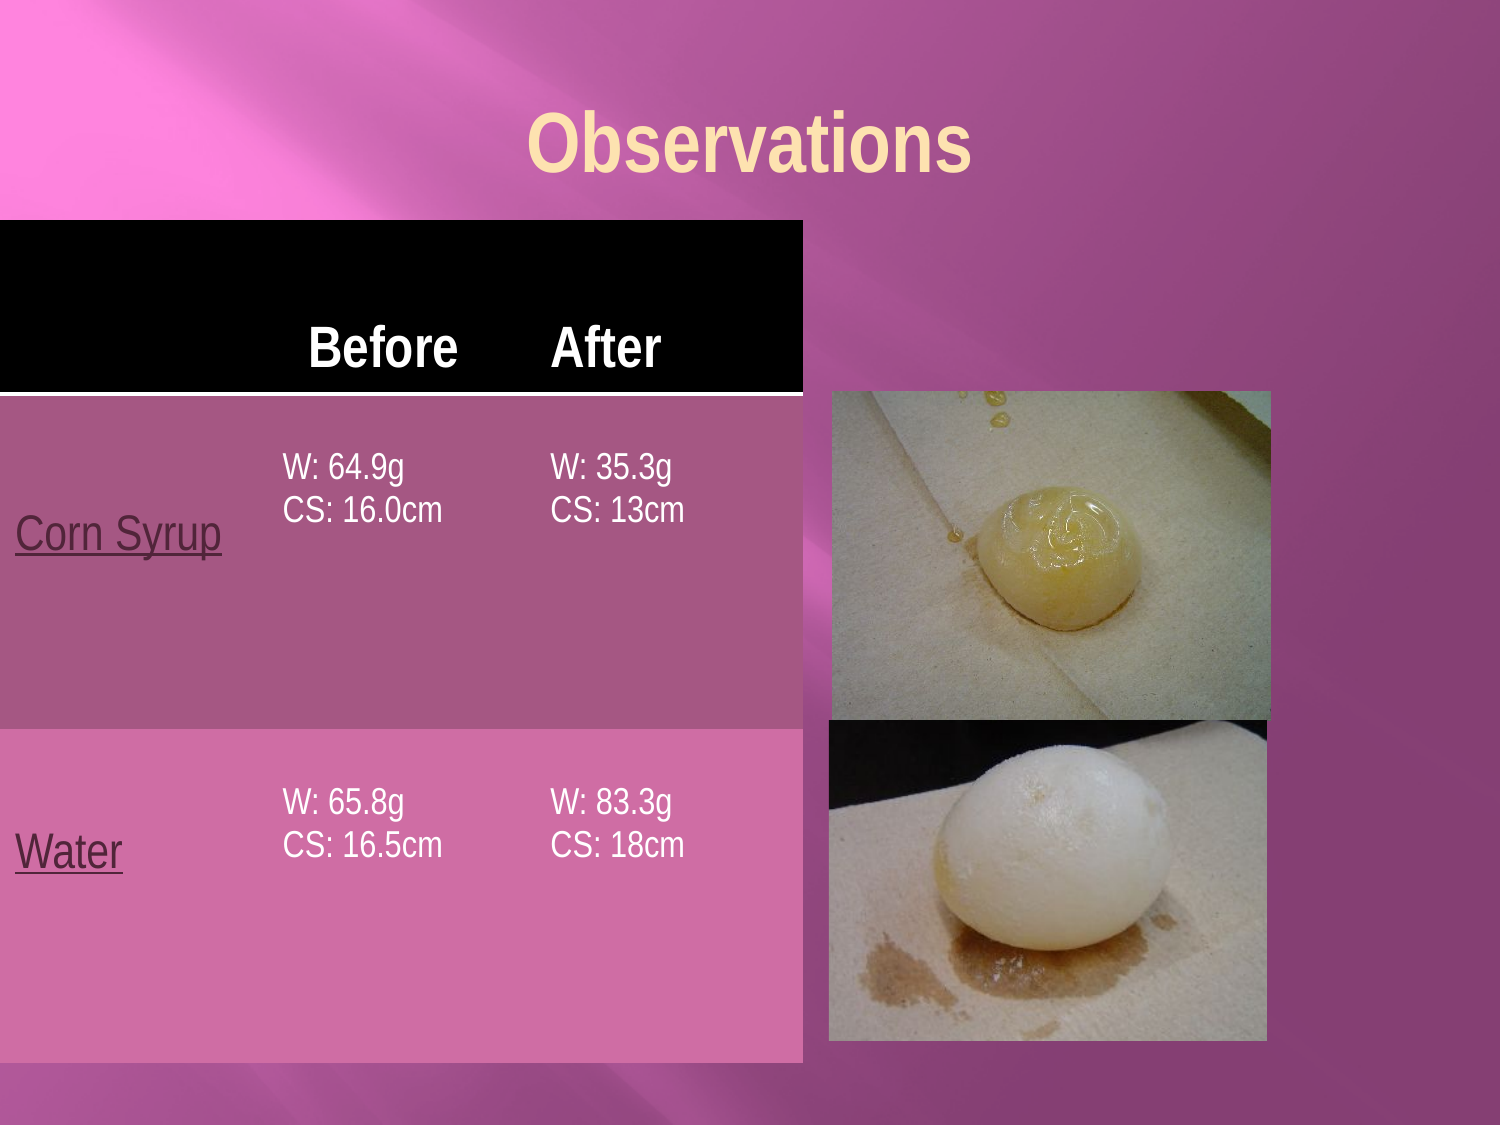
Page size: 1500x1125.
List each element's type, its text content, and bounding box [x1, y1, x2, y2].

table_cell W: 65.8g CS: 16.5cm [268, 729, 535, 1063]
table_cell Water [0, 729, 268, 1063]
table_cell W: 83.3g CS: 18cm [535, 729, 803, 1063]
table_header Before [268, 220, 535, 392]
table_cell W: 64.9g CS: 16.0cm [268, 396, 535, 729]
title Observations [75, 45, 1425, 233]
table_header After [535, 220, 803, 392]
table_cell W: 35.3g CS: 13cm [535, 396, 803, 729]
picture [828, 391, 1272, 1041]
table_cell Corn Syrup [0, 396, 268, 729]
table_header [0, 220, 268, 392]
